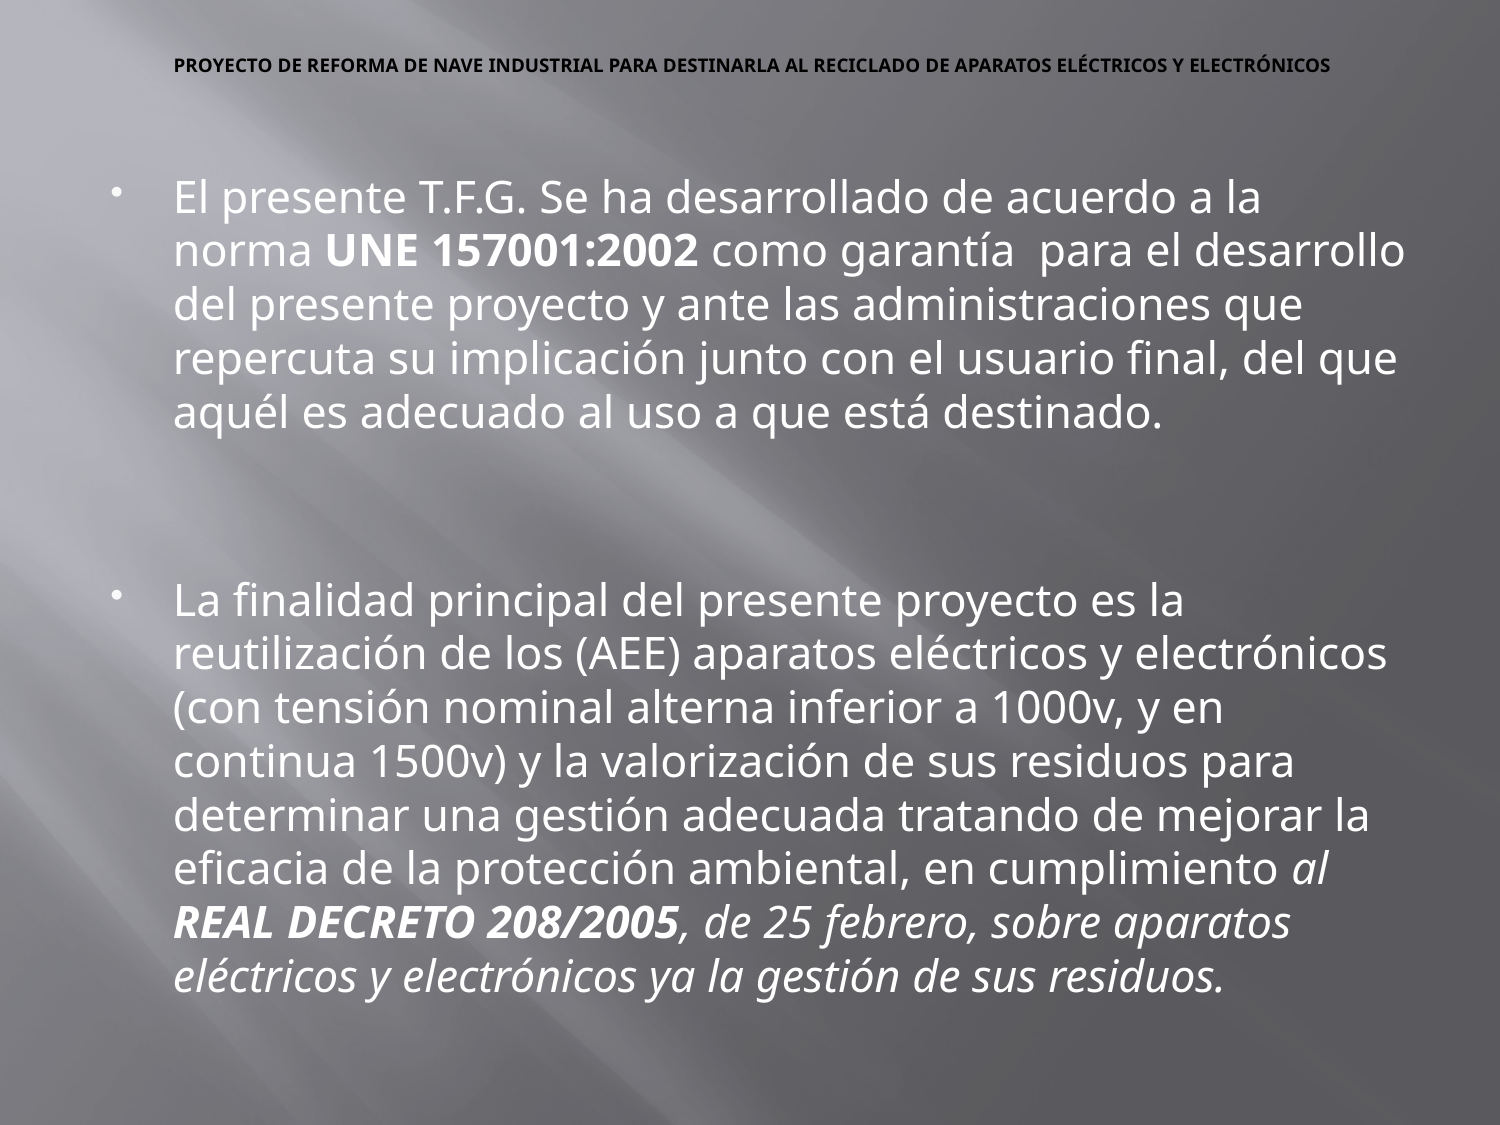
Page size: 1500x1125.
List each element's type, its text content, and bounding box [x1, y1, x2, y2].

title PROYECTO DE REFORMA DE NAVE INDUSTRIAL PARA DESTINARLA AL RECICLADO DE APARATOS ELÉCTRICOS Y ELECTRÓNICOS [76, 42, 1427, 88]
list El presente T.F.G. Se ha desarrollado de acuerdo a la norma UNE 157001:2002 como garantía para el desarrollo del presente proyecto y ante las administraciones que repercuta su implicación junto con el usuario final, del que aquél es adecuado al uso a que está destinado. La finalidad principal del presente proyecto es la reutilización de los (AEE) aparatos eléctricos y electrónicos (con tensión nominal alterna inferior a 1000v, y en continua 1500v) y la valorización de sus residuos para determinar una gestión adecuada tratando de mejorar la eficacia de la protección ambiental, en cumplimiento al REAL DECRETO 208/2005, de 25 febrero, sobre aparatos eléctricos y electrónicos ya la gestión de sus residuos. [76, 160, 1427, 1059]
